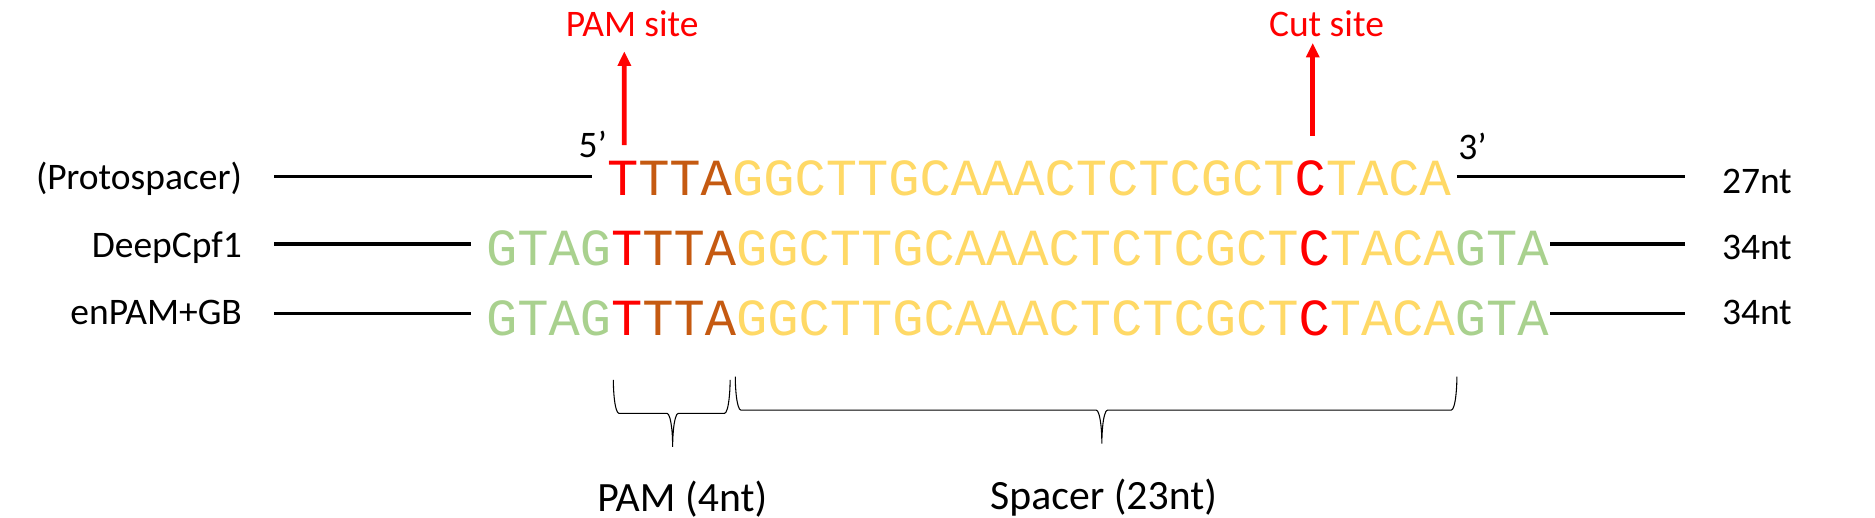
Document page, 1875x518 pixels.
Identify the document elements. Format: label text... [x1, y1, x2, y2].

text_box 27nt [1707, 148, 1875, 208]
text_box 34nt [1707, 214, 1875, 274]
text_box 5’ [563, 113, 731, 173]
text_box TTTAGGCTTGCAAACTCTCGCTCTACA [592, 135, 1692, 214]
text_box enPAM+GB [53, 280, 257, 340]
text_box Spacer (23nt) [975, 460, 1313, 518]
text_box 3’ [1443, 114, 1610, 175]
text_box PAM site [550, 0, 811, 52]
text_box Cut site [1254, 0, 1421, 52]
text_box PAM (4nt) [582, 462, 811, 518]
text_box GTAGTTTAGGCTTGCAAACTCTCGCTCTACAGTA [471, 206, 1571, 275]
text_box GTAGTTTAGGCTTGCAAACTCTCGCTCTACAGTA [471, 275, 1571, 353]
text_box (Protospacer) [0, 144, 257, 205]
text_box DeepCpf1 [53, 212, 257, 273]
text_box 34nt [1707, 280, 1875, 340]
text_box [734, 376, 1458, 444]
text_box [612, 379, 731, 447]
